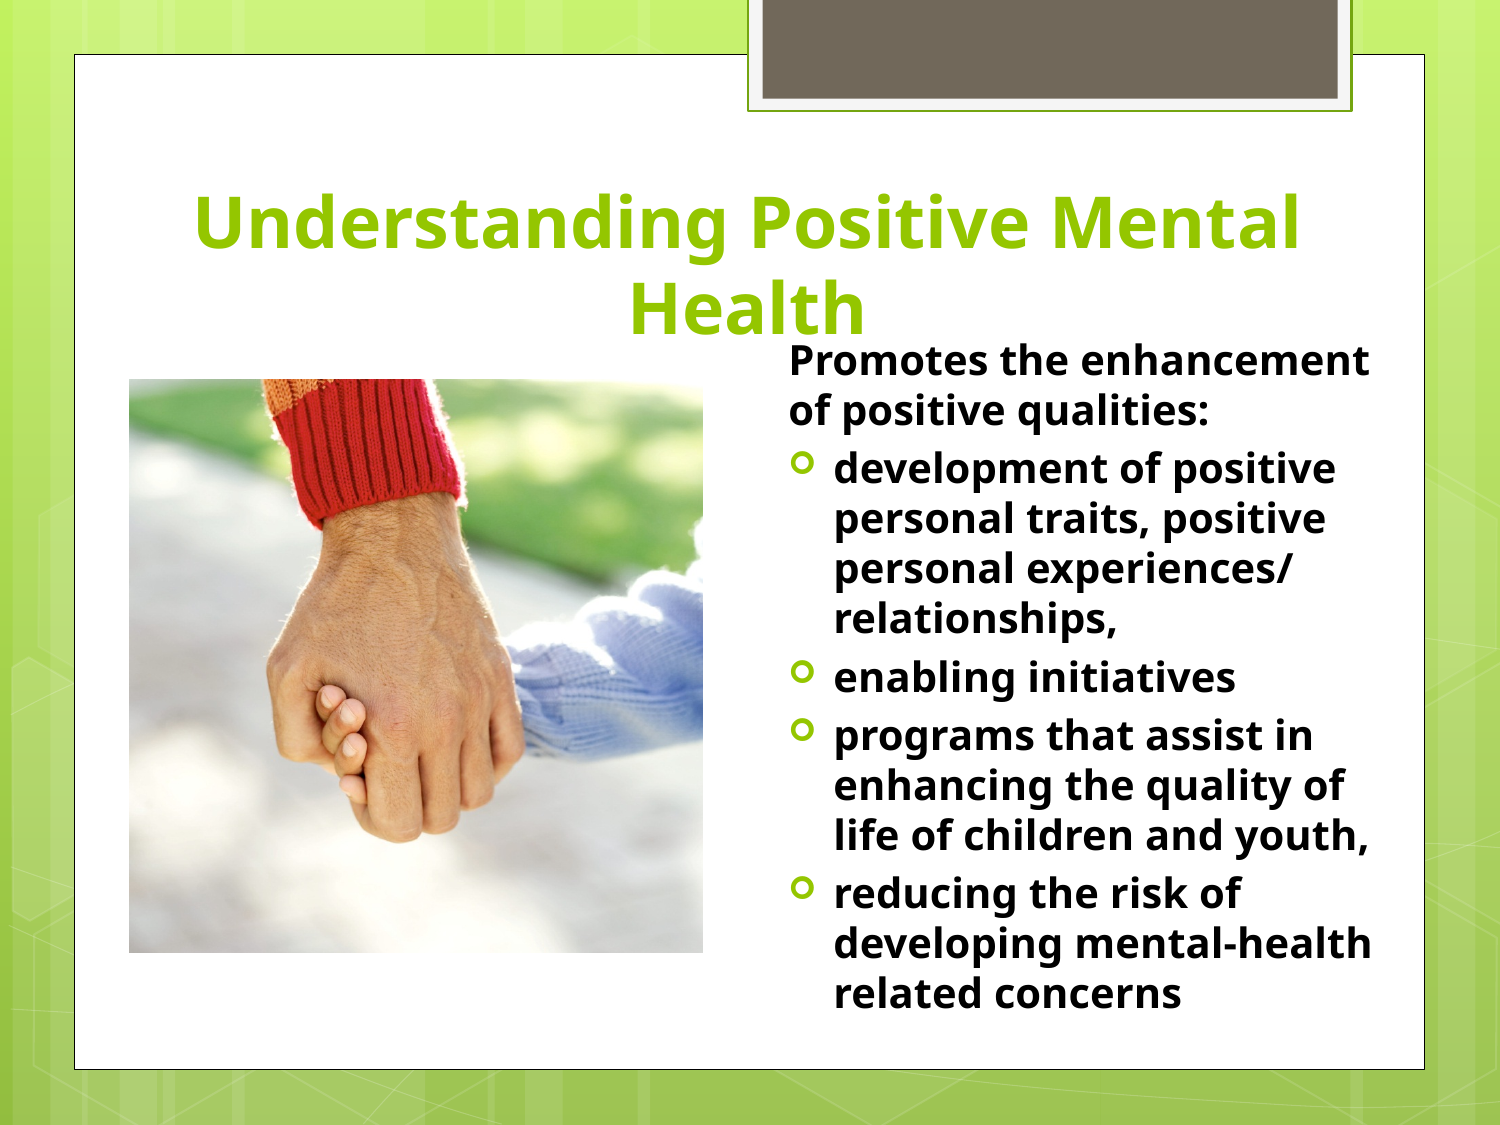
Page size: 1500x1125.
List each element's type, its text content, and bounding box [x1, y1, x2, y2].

list Promotes the enhancement of positive qualities: development of positive personal traits, positive personal experiences/ relationships, enabling initiatives programs that assist in enhancing the quality of life of children and youth, reducing the risk of developing mental-health related concerns [761, 326, 1400, 1059]
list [129, 379, 703, 953]
title Understanding Positive Mental Health [171, 168, 1324, 357]
